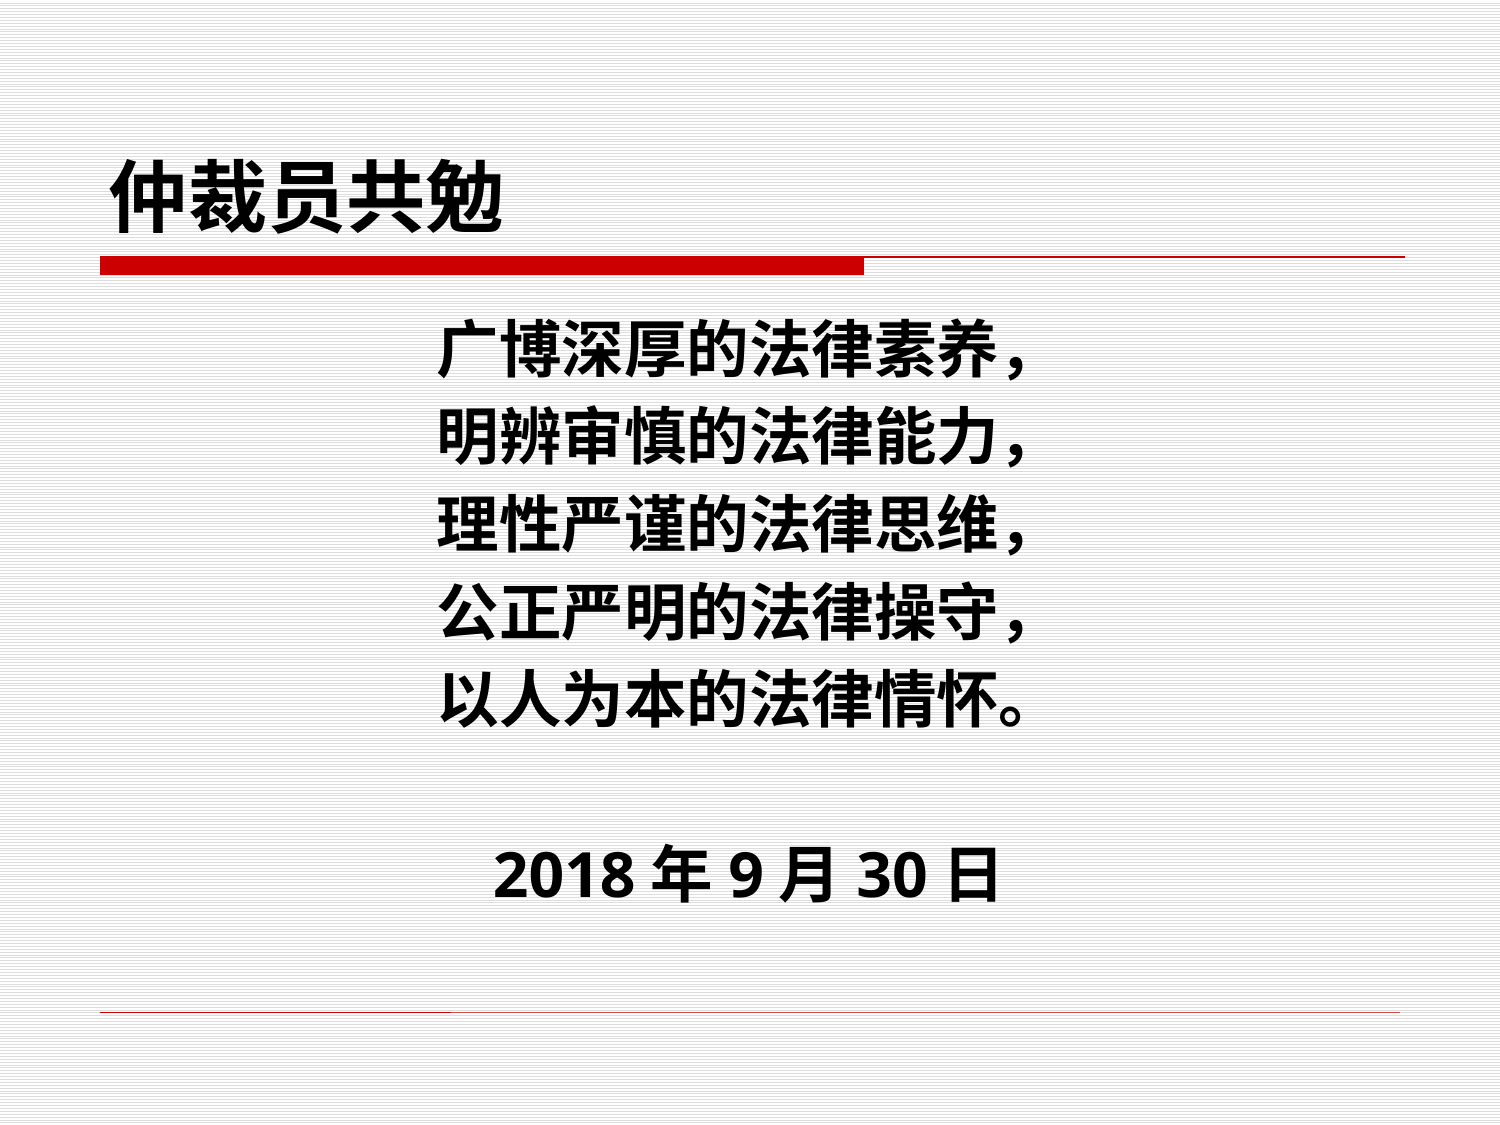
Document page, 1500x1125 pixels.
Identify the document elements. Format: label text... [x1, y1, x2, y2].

title 仲裁员共勉 [93, 49, 1407, 250]
list 广博深厚的法律素养， 明辨审慎的法律能力， 理性严谨的法律思维， 公正严明的法律操守， 以人为本的法律情怀。 2018年9月30日 [92, 302, 1406, 988]
